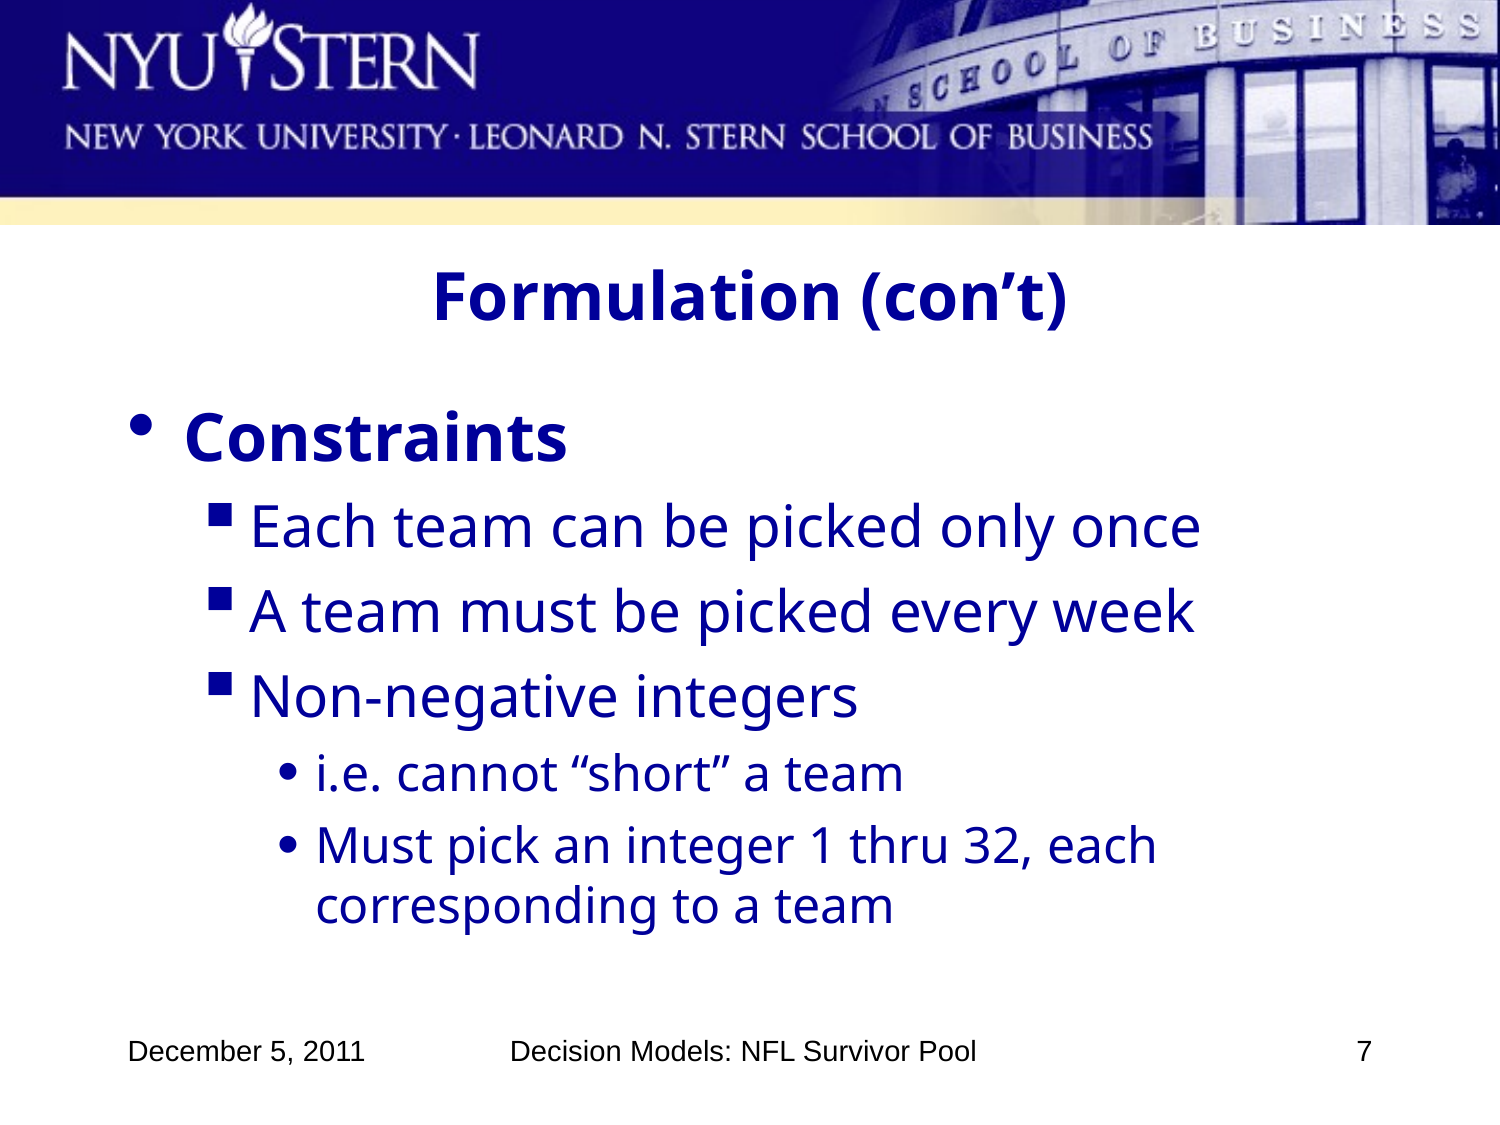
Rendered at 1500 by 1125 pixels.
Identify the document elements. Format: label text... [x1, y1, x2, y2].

title Formulation (con’t) [112, 224, 1388, 363]
footer Decision Models: NFL Survivor Pool [474, 1025, 1013, 1100]
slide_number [112, 1025, 425, 1100]
picture [0, 0, 1500, 225]
slide_number 7 [1074, 1025, 1388, 1100]
list Constraints Each team can be picked only once A team must be picked every week Non-negative integers i.e. cannot “short” a team Must pick an integer 1 thru 32, each corresponding to a team [112, 387, 1388, 1050]
